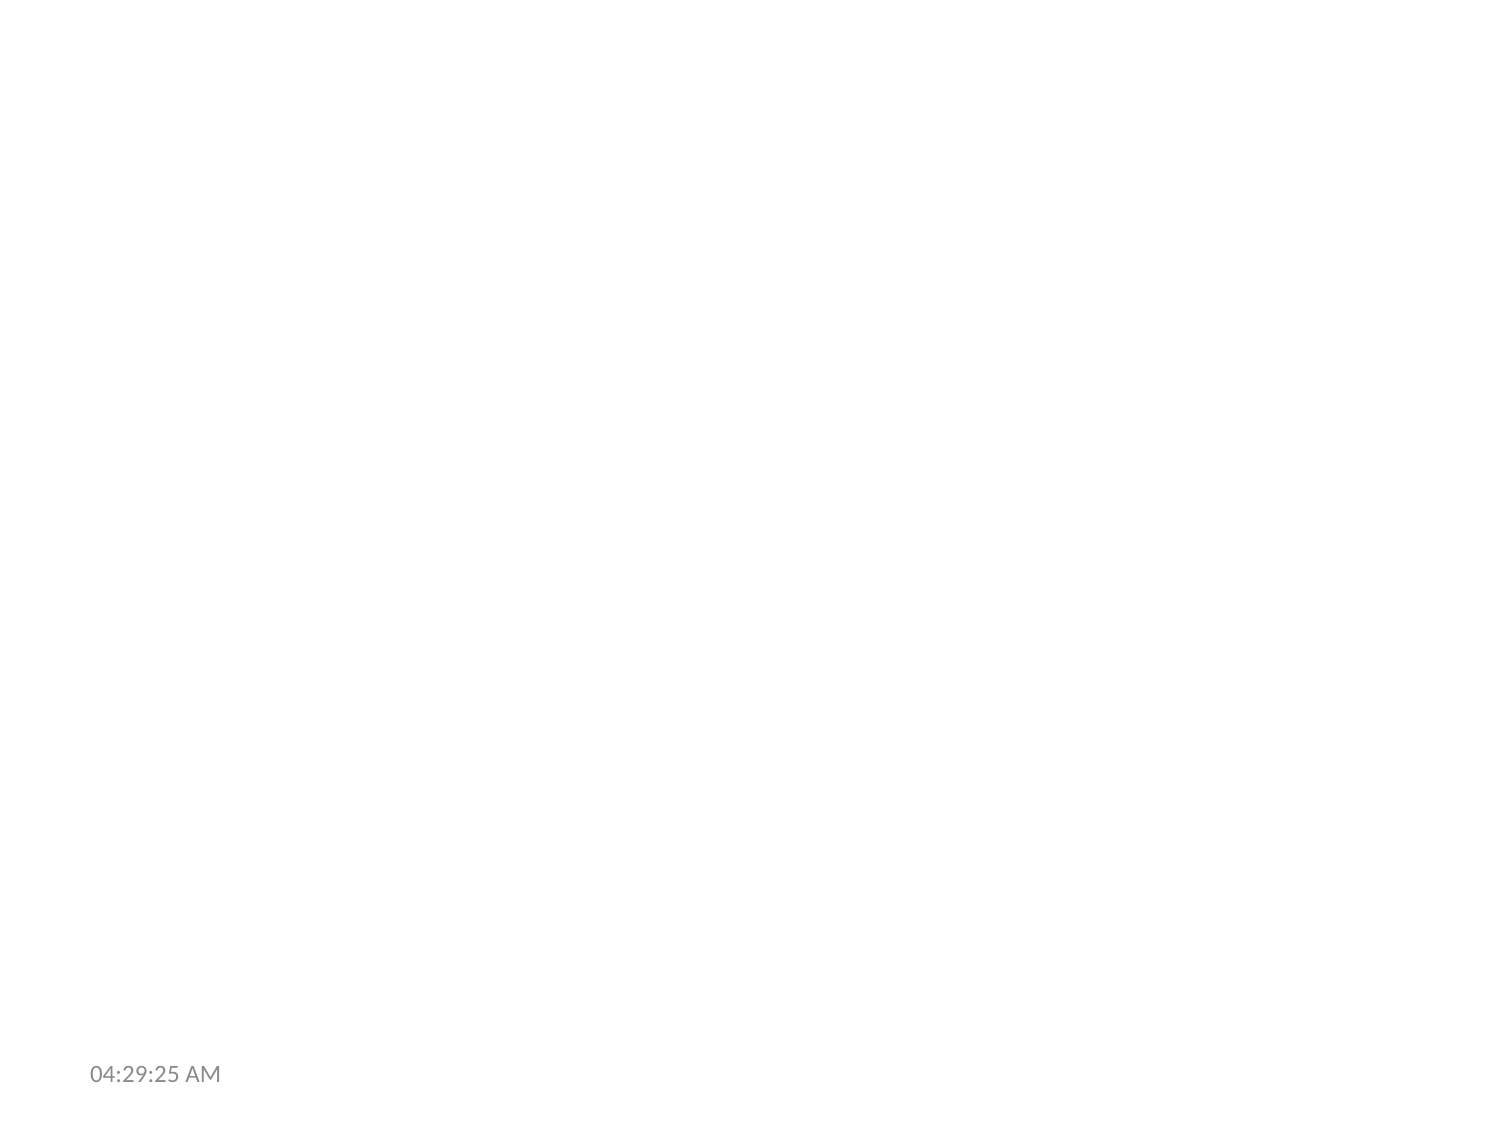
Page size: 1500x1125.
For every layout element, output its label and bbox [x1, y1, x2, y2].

slide_number [75, 1042, 425, 1103]
